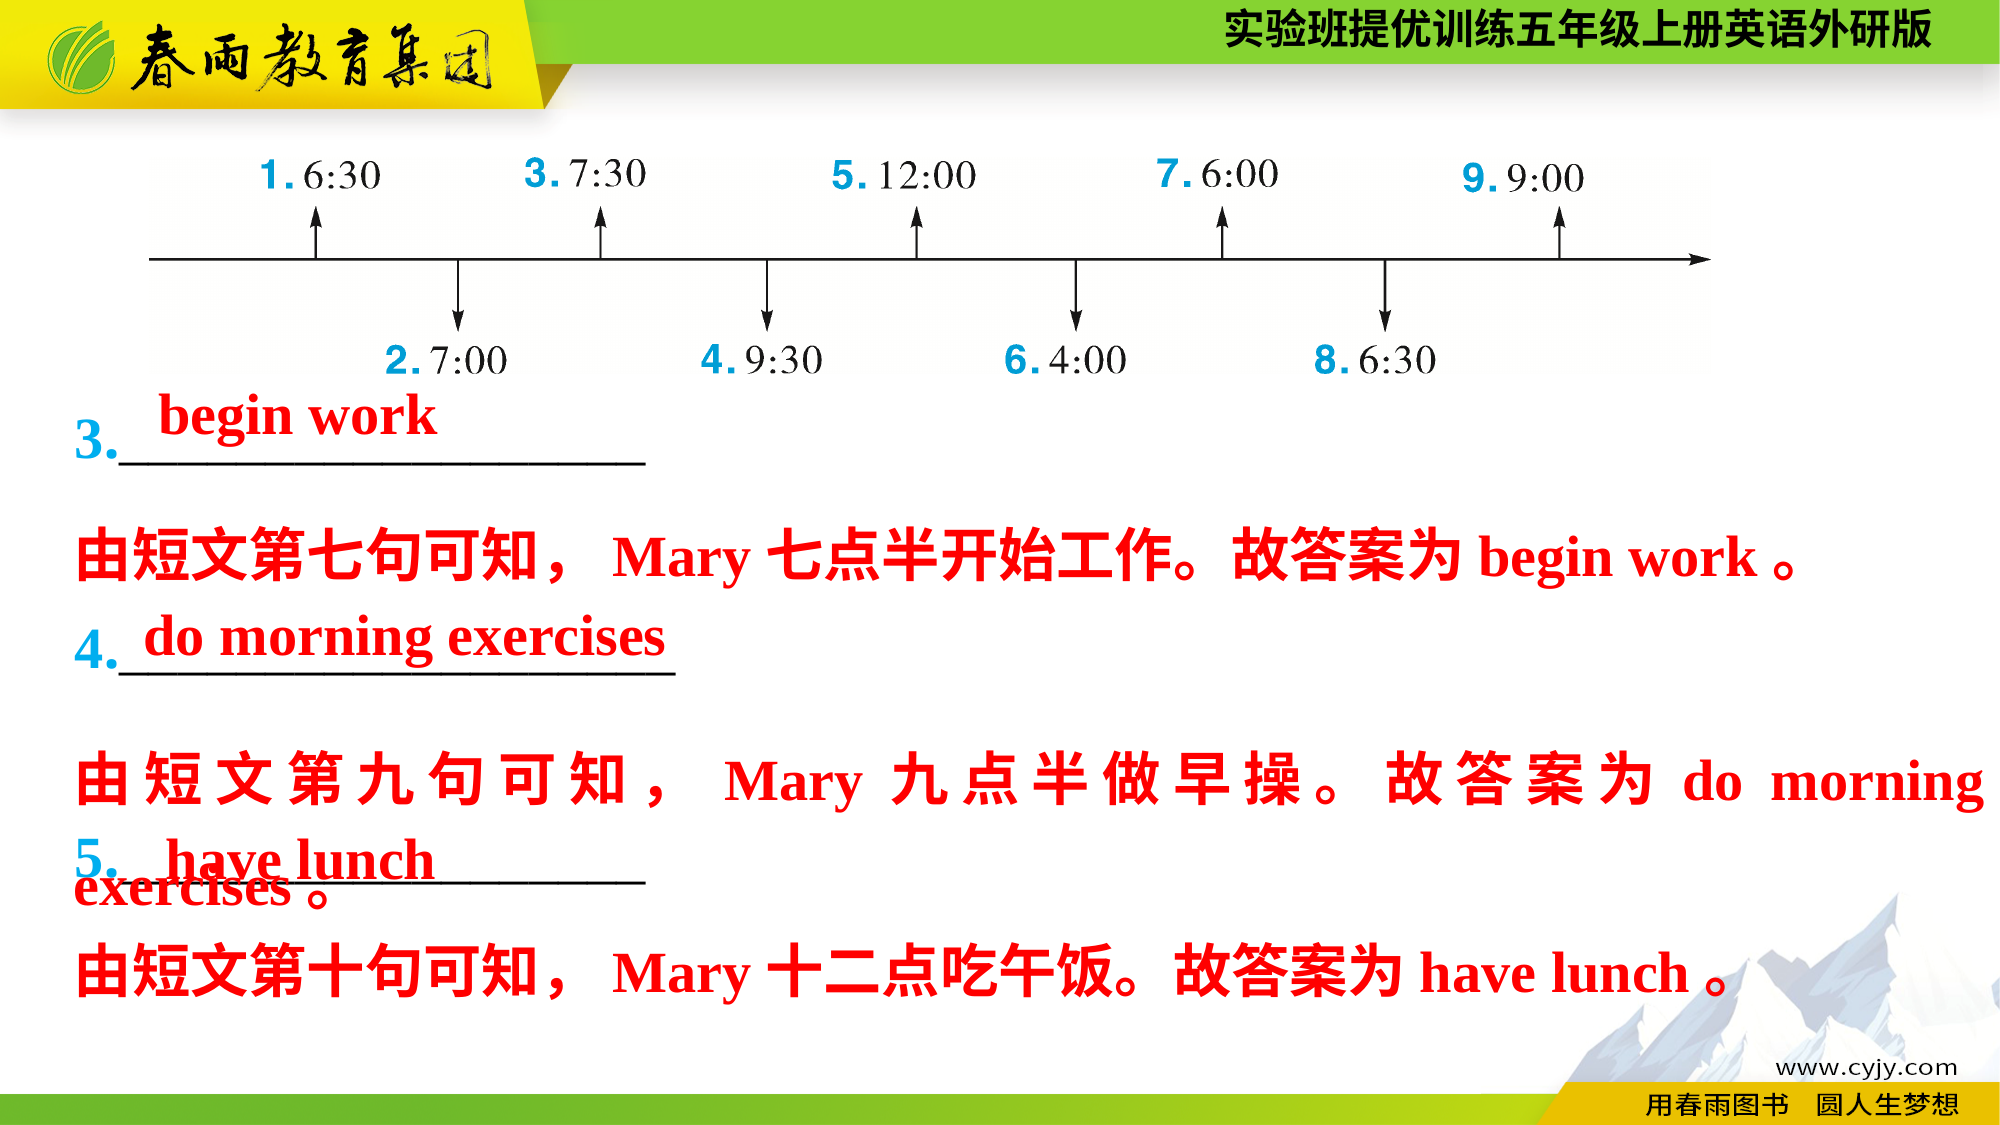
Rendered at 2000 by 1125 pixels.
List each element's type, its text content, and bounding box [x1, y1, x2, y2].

picture [707, 354, 712, 362]
picture [1012, 360, 1019, 368]
text_box 由短文第七句可知，Mary七点半开始工作。故答案为begin work。 [59, 475, 1910, 596]
text_box 由短文第九句可知，Mary九点半做早操。故答案为do morning exercises。 [59, 700, 2000, 925]
list 3.__________________ 4.___________________ 5.__________________ [59, 357, 1944, 700]
text_box have lunch [151, 813, 452, 891]
text_box 由短文第十句可知，Mary十二点吃午饭。故答案为have lunch。 [59, 891, 1910, 1012]
text_box begin work [143, 376, 454, 454]
picture [0, 0, 2000, 1125]
text_box do morning exercises [128, 589, 682, 675]
picture [1322, 361, 1329, 369]
